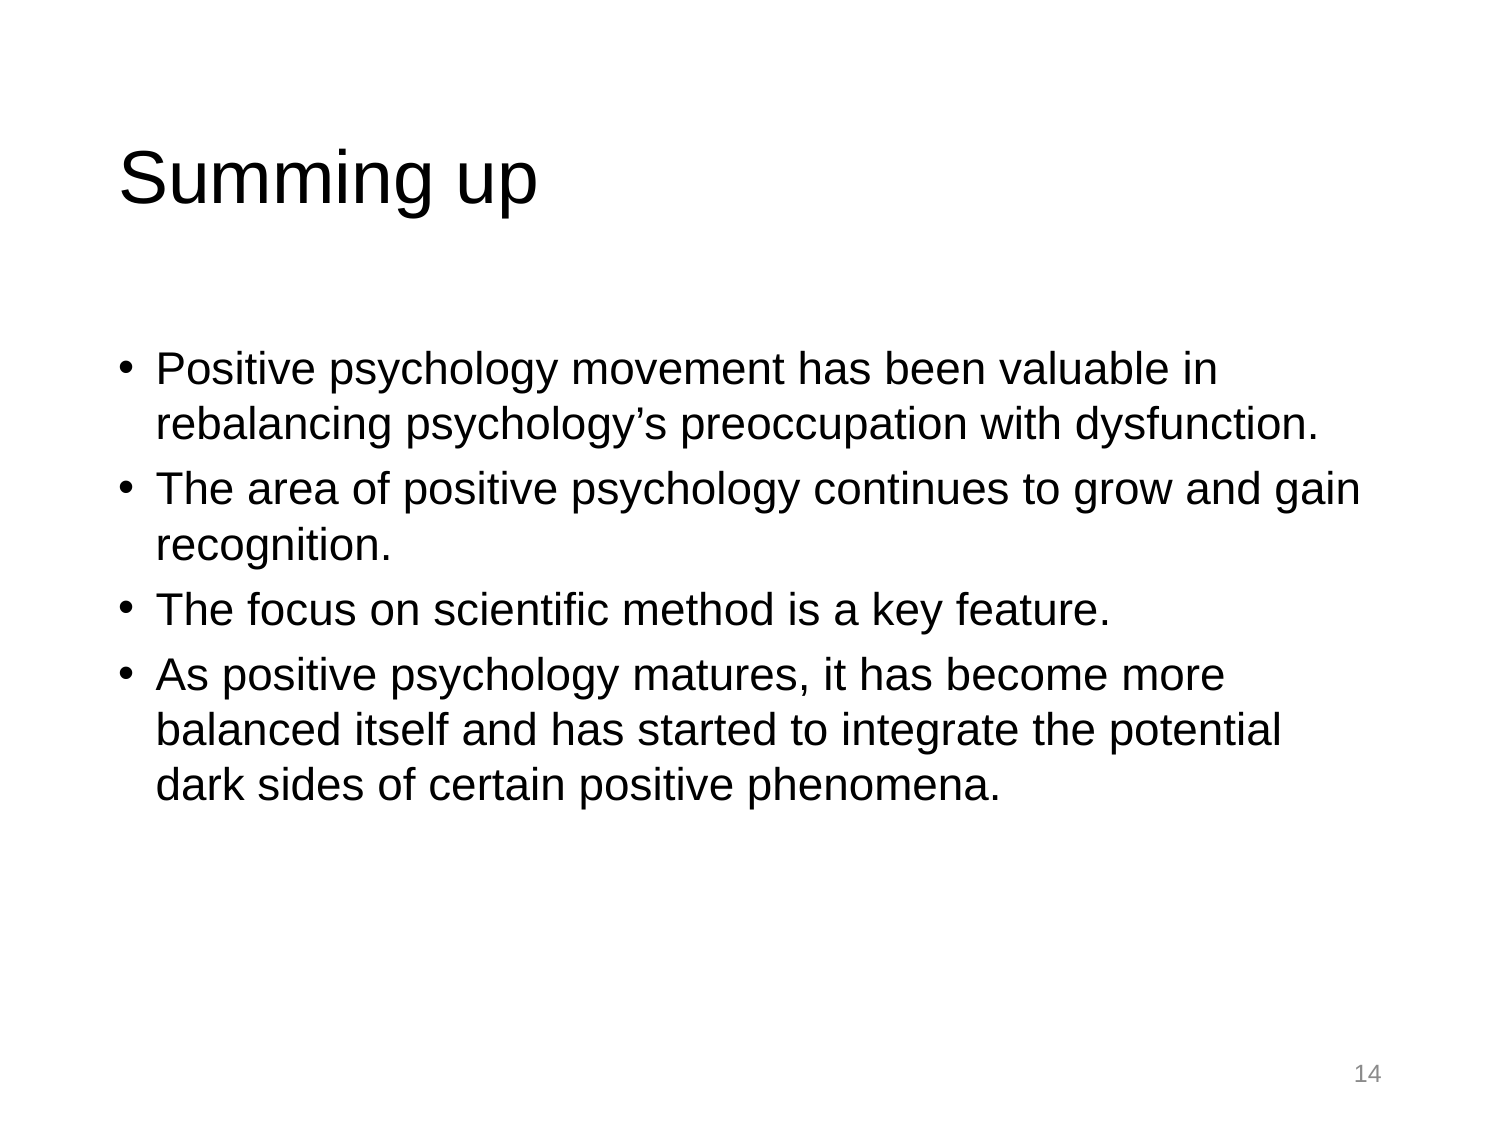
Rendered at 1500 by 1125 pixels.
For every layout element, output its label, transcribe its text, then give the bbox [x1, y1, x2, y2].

list Positive psychology movement has been valuable in rebalancing psychology’s preoccupation with dysfunction. The area of positive psychology continues to grow and gain recognition. The focus on scientific method is a key feature. As positive psychology matures, it has become more balanced itself and has started to integrate the potential dark sides of certain positive phenomena. [103, 331, 1397, 1013]
slide_number 14 [1059, 1042, 1397, 1103]
title Summing up [103, 70, 1397, 288]
